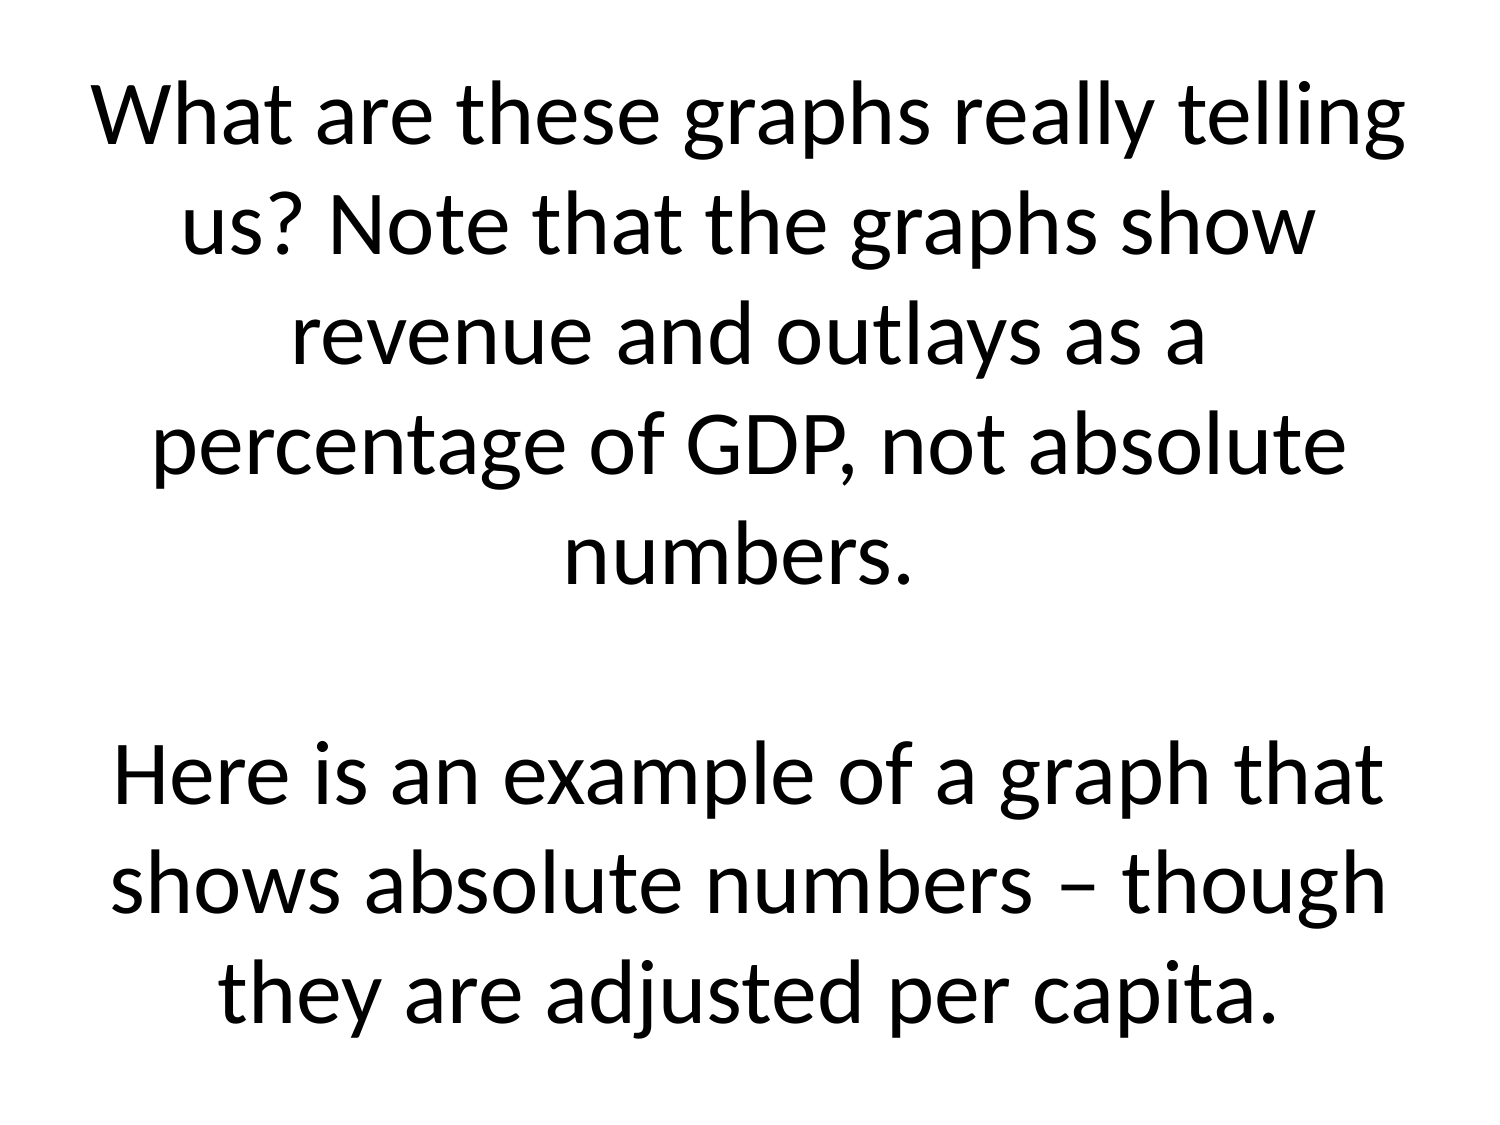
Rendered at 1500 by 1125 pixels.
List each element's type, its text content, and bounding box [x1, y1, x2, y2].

title What are these graphs really telling us? Note that the graphs show revenue and outlays as a percentage of GDP, not absolute numbers. Here is an example of a graph that shows absolute numbers – though they are adjusted per capita. [74, 44, 1426, 1051]
